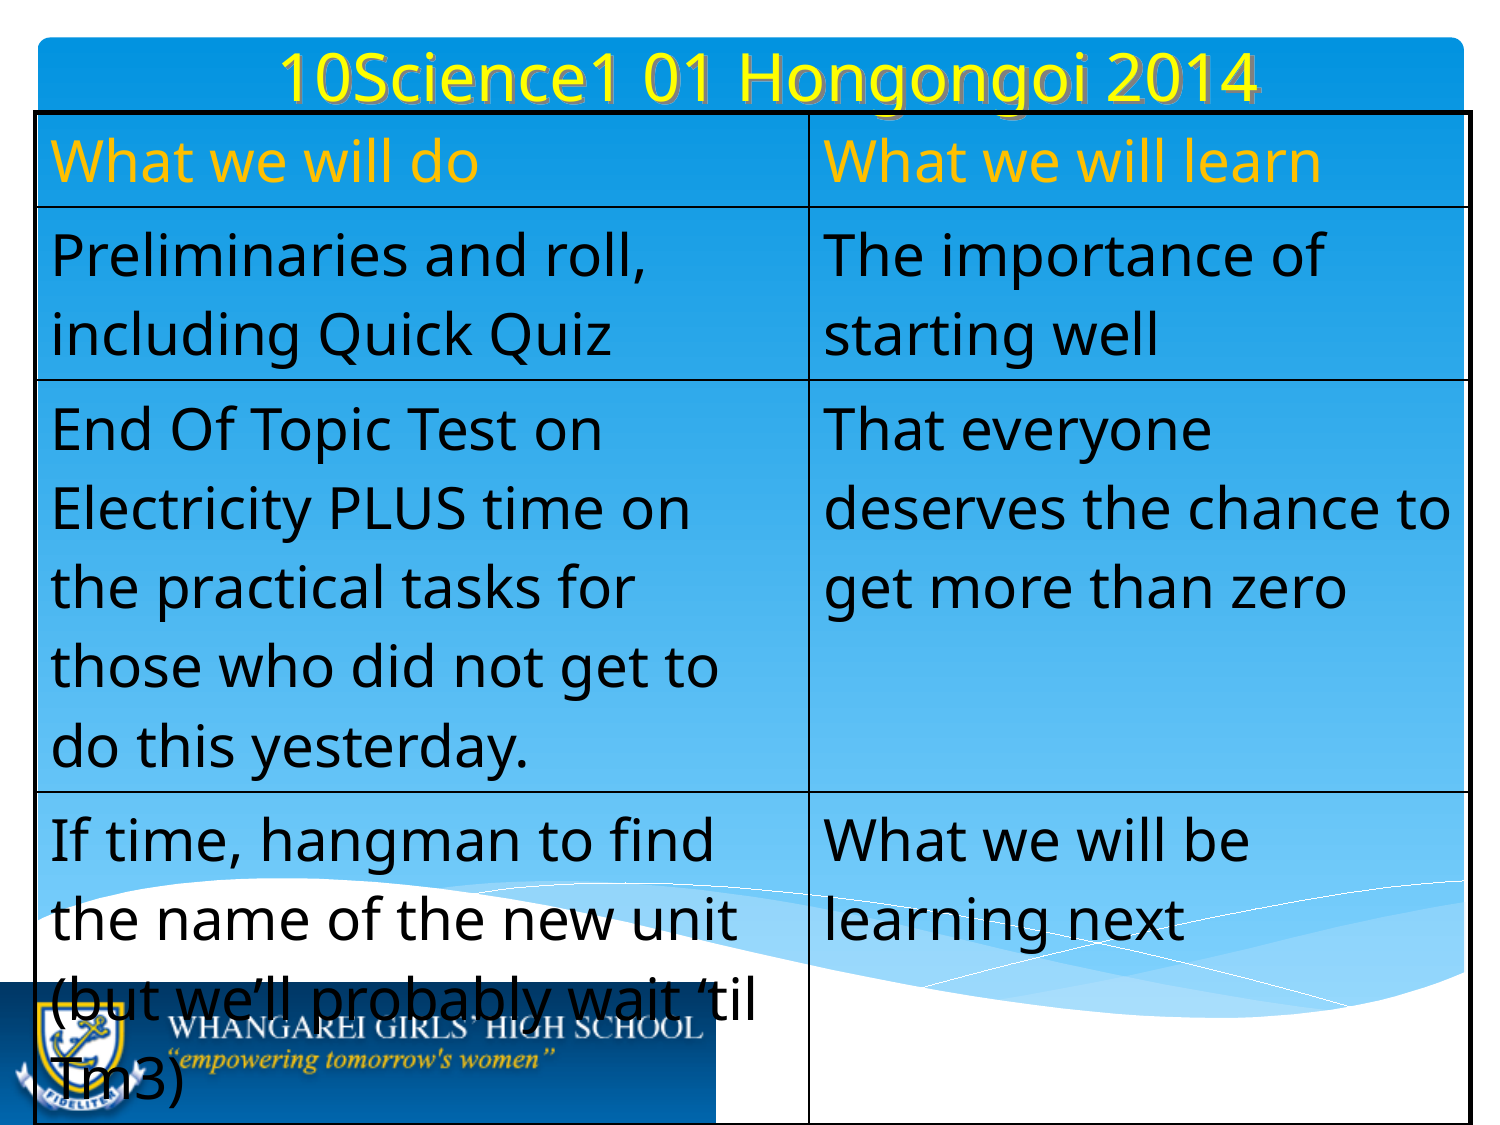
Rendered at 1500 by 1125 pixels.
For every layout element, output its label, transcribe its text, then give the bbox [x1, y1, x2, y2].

table_cell The importance of starting well [810, 208, 1468, 379]
table_cell If time, hangman to find the name of the new unit (but we’ll probably wait ‘til Tm3) [37, 793, 808, 1123]
table_header What we will do [37, 115, 808, 206]
table_header What we will learn [810, 115, 1468, 206]
table_cell Preliminaries and roll, including Quick Quiz [37, 208, 808, 379]
table_cell End Of Topic Test on Electricity PLUS time on the practical tasks for those who did not get to do this yesterday. [37, 381, 808, 791]
text_box 10Science1 01 Hongongoi 2014 [162, 24, 1375, 110]
table_cell That everyone deserves the chance to get more than zero [810, 381, 1468, 791]
table_cell What we will be learning next [810, 793, 1468, 1123]
picture [0, 982, 716, 1125]
